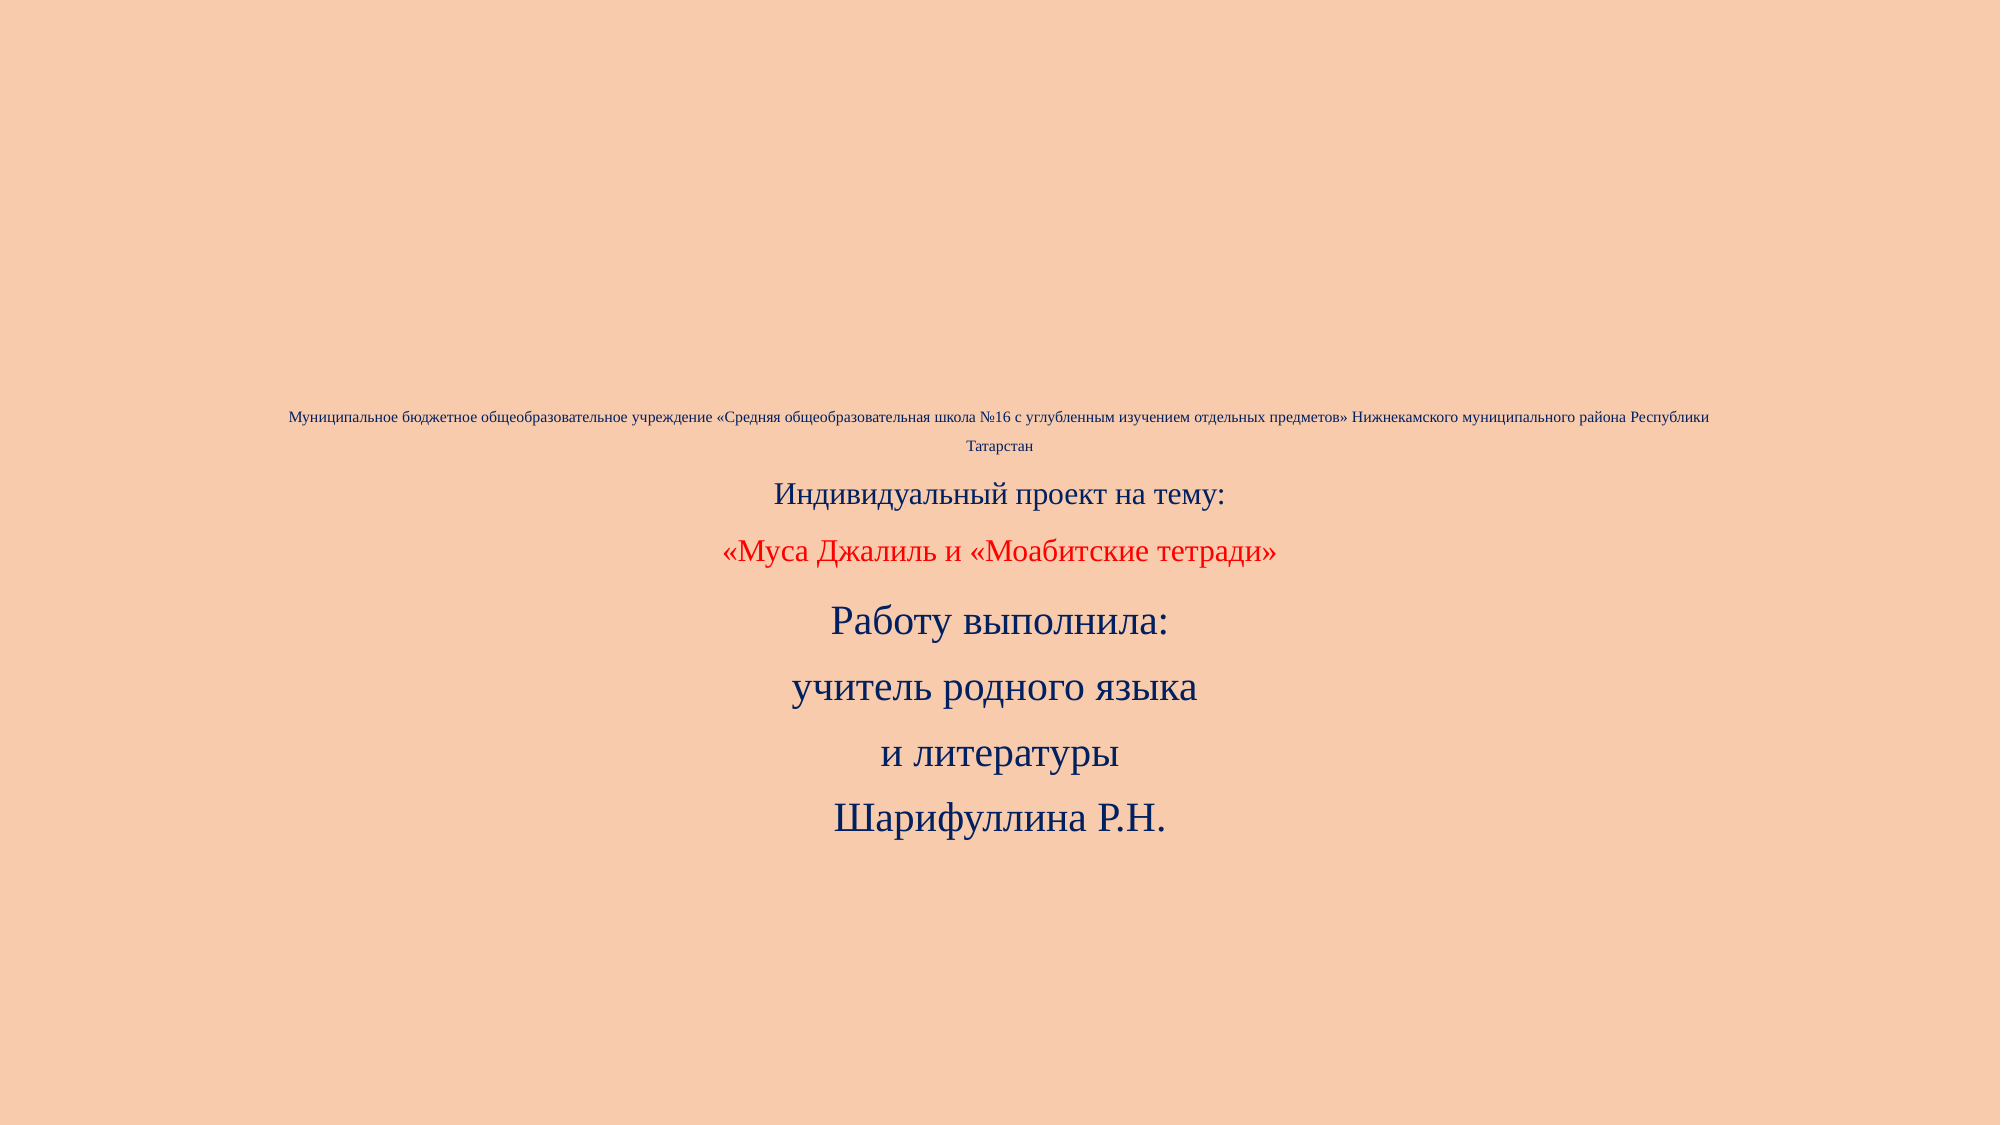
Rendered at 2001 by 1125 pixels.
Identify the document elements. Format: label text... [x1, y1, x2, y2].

title Муниципальное бюджетное общеобразовательное учреждение «Средняя общеобразовательная школа №16 с углубленным изучением отдельных предметов» Нижнекамского муниципального района Республики Татарстан Индивидуальный проект на тему: «Муса Джалиль и «Моабитские тетради» [249, 47, 1750, 576]
subtitle Работу выполнила: учитель родного языка и литературы Шарифуллина Р.Н. [249, 590, 1750, 863]
